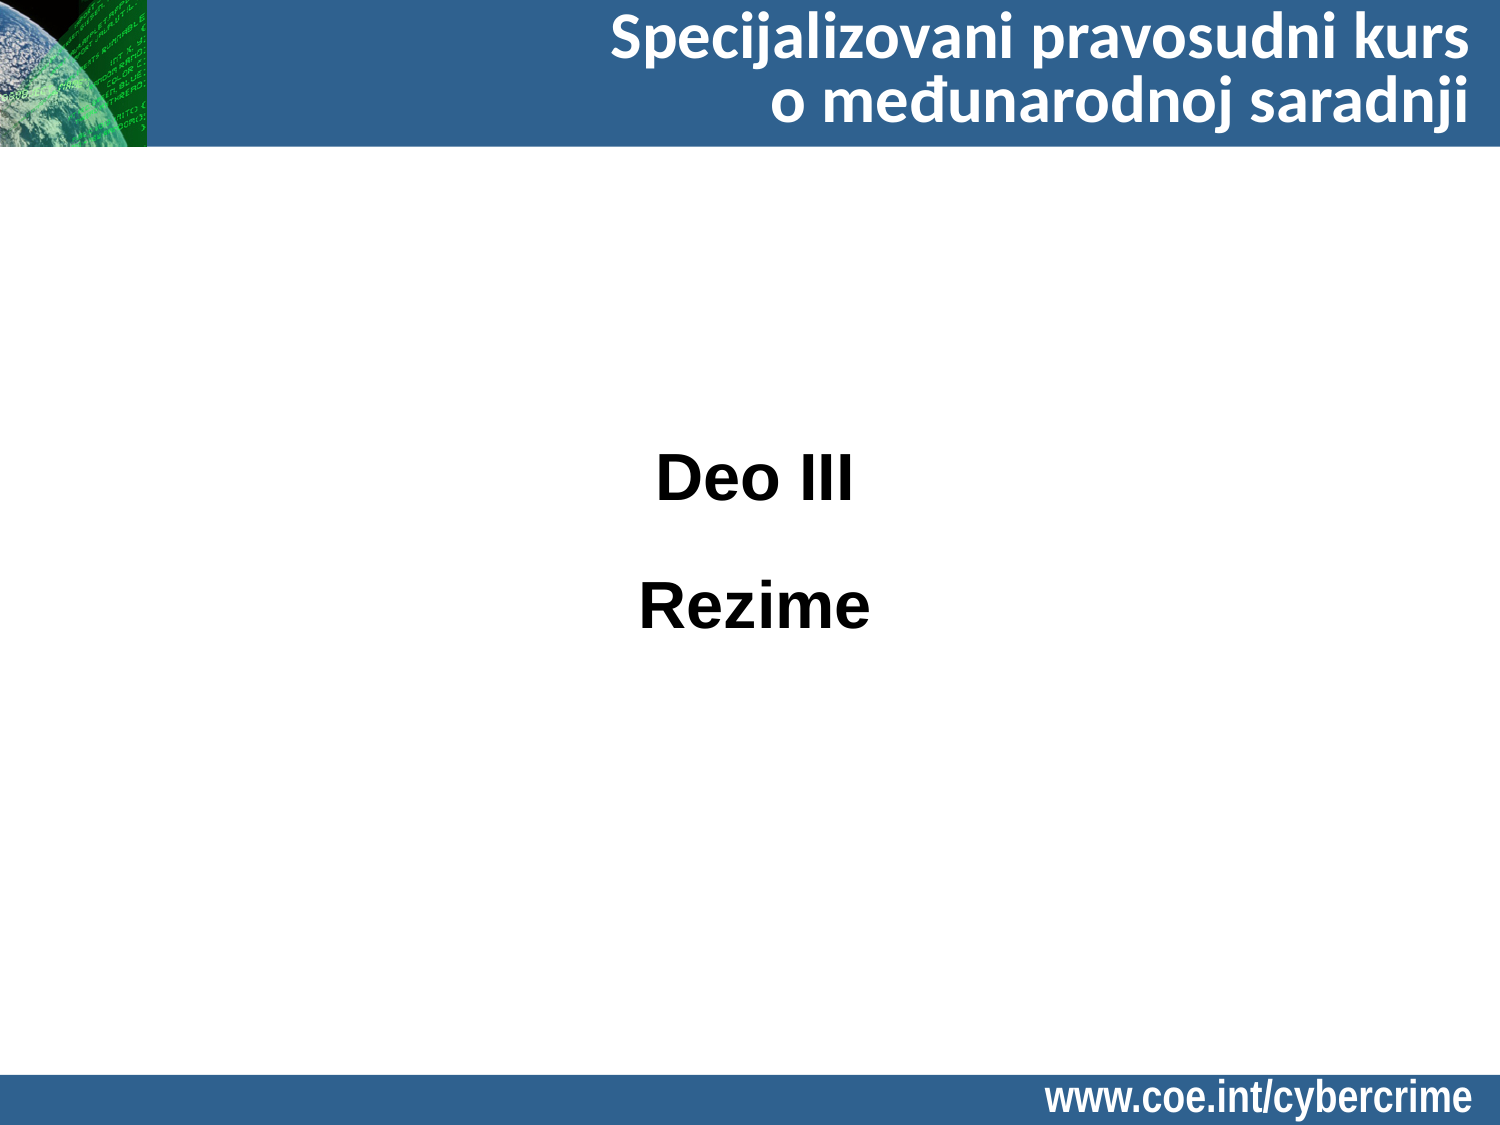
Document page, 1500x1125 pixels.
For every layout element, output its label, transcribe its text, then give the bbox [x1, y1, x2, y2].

text_box Specijalizovani pravosudni kurs o međunarodnoj saradnji [149, 0, 1500, 149]
picture [0, 0, 147, 147]
text_box Deo III Rezime [56, 441, 1455, 713]
text_box www.coe.int/cybercrime [1030, 1059, 1500, 1125]
text_box [0, 1073, 1030, 1125]
